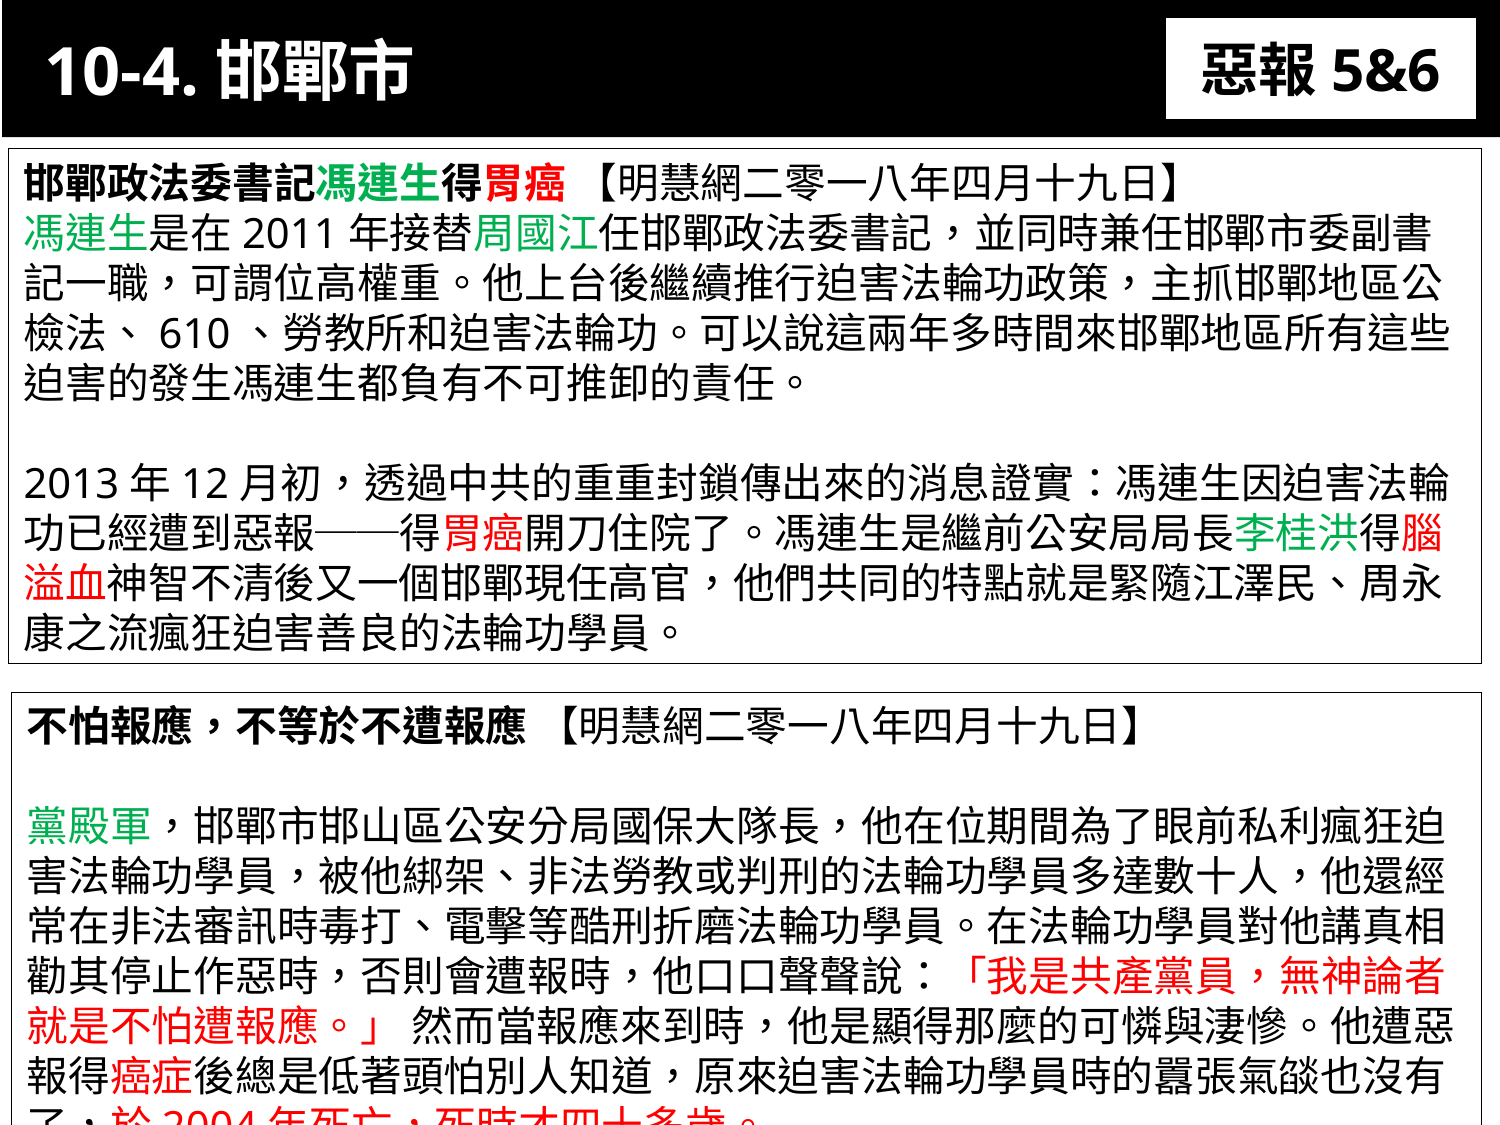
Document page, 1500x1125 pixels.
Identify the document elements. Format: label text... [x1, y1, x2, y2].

text_box 不怕報應，不等於不遭報應 【明慧網二零一八年四月十九日】 黨殿軍，邯鄲市邯山區公安分局國保大隊長，他在位期間為了眼前私利瘋狂迫害法輪功學員，被他綁架、非法勞教或判刑的法輪功學員多達數十人，他還經常在非法審訊時毒打、電擊等酷刑折磨法輪功學員。在法輪功學員對他講真相勸其停止作惡時，否則會遭報時，他口口聲聲說：「我是共產黨員，無神論者就是不怕遭報應。」 然而當報應來到時，他是顯得那麼的可憐與淒慘。他遭惡報得癌症後總是低著頭怕別人知道，原來迫害法輪功學員時的囂張氣燄也沒有了，於2004年死亡，死時才四十多歲。 [11, 692, 1482, 1125]
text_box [1, 0, 1500, 138]
text_box 邯鄲政法委書記馮連生得胃癌 【明慧網二零一八年四月十九日】 馮連生是在2011年接替周國江任邯鄲政法委書記，並同時兼任邯鄲市委副書記一職，可謂位高權重。他上台後繼續推行迫害法輪功政策，主抓邯鄲地區公檢法、610、勞教所和迫害法輪功。可以說這兩年多時間來邯鄲地區所有這些迫害的發生馮連生都負有不可推卸的責任。 2013年12月初，透過中共的重重封鎖傳出來的消息證實：馮連生因迫害法輪功已經遭到惡報──得胃癌開刀住院了。馮連生是繼前公安局局長李桂洪得腦溢血神智不清後又一個邯鄲現任高官，他們共同的特點就是緊隨江澤民、周永康之流瘋狂迫害善良的法輪功學員。 [8, 148, 1482, 664]
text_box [1163, 15, 1479, 122]
